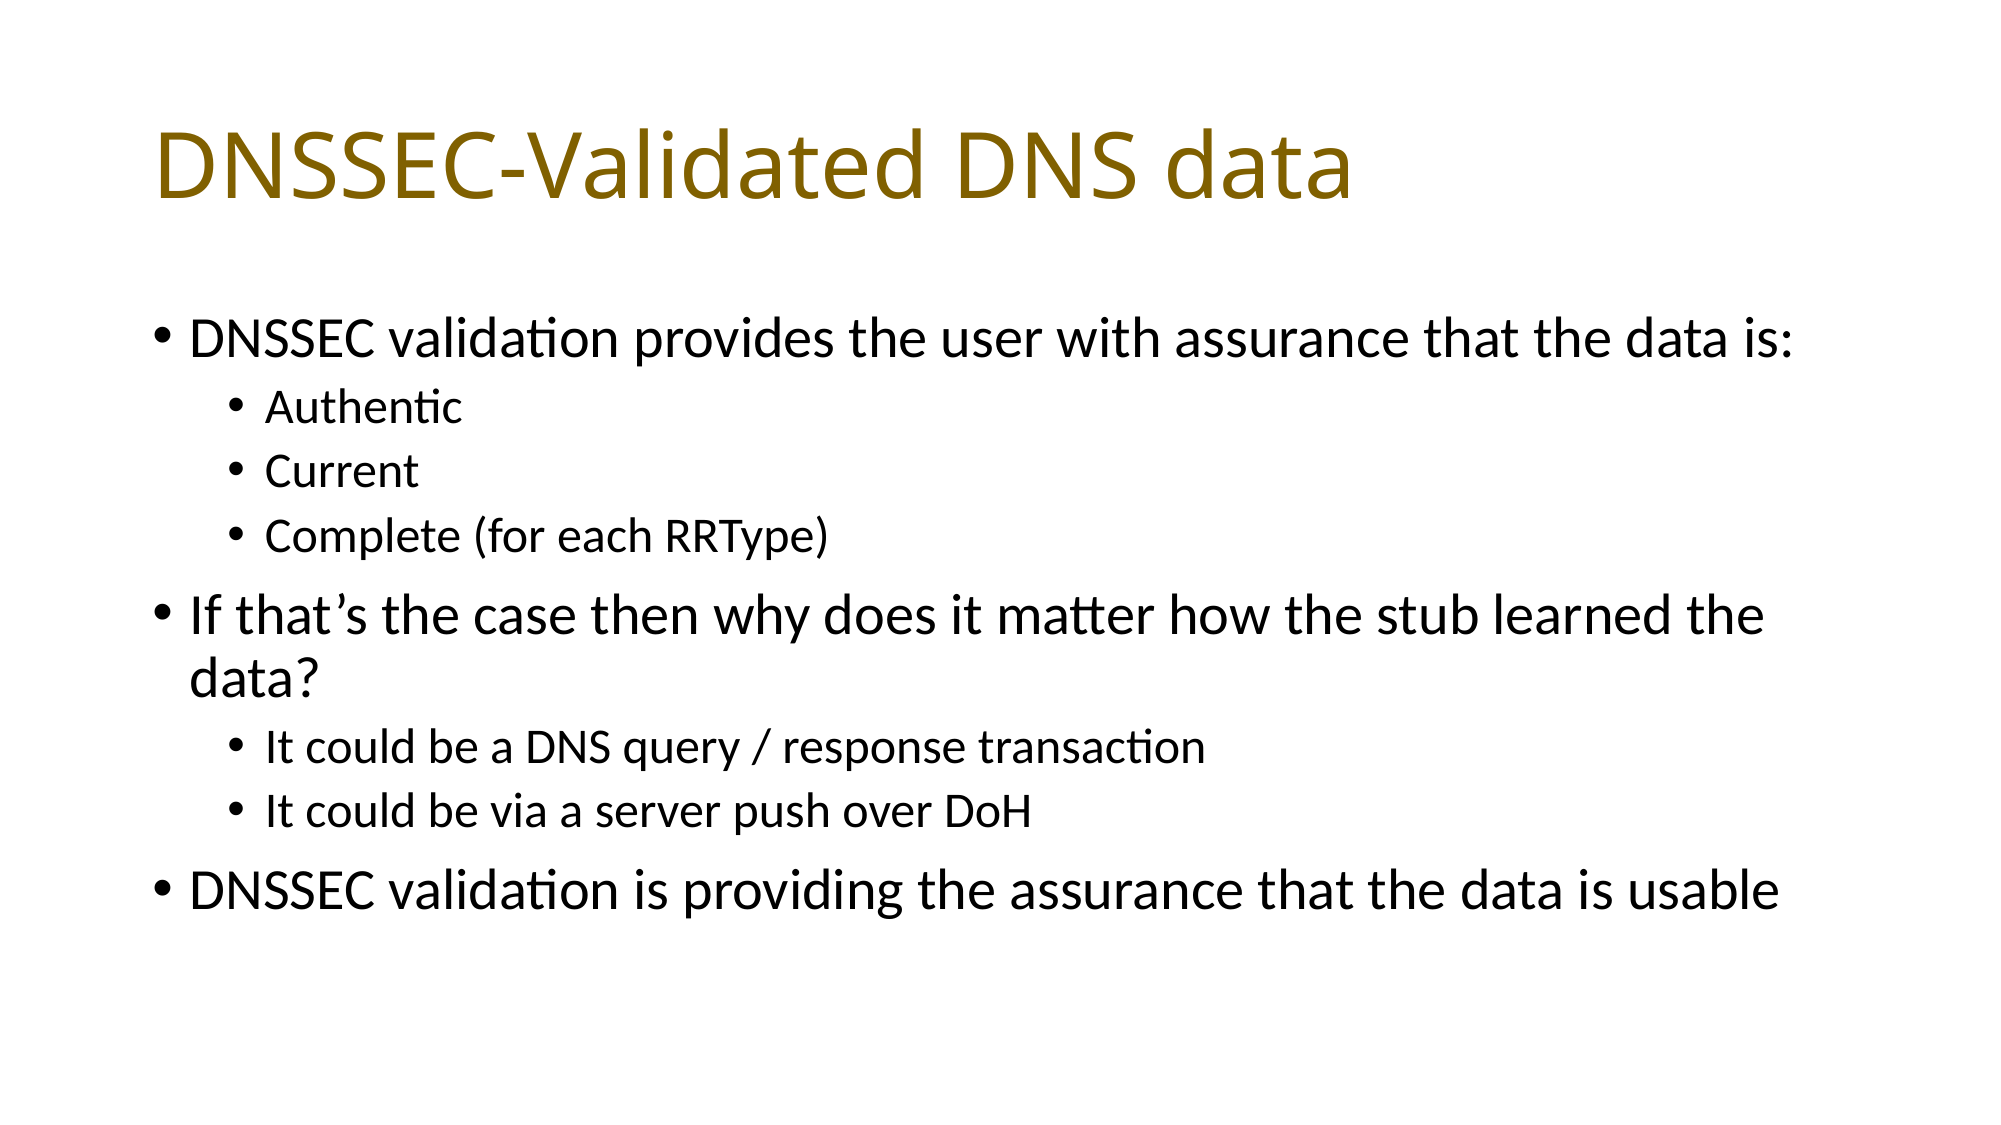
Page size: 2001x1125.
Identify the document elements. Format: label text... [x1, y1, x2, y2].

title DNSSEC-Validated DNS data [137, 59, 1863, 278]
list DNSSEC validation provides the user with assurance that the data is: Authentic Current Complete (for each RRType) If that’s the case then why does it matter how the stub learned the data? It could be a DNS query / response transaction It could be via a server push over DoH DNSSEC validation is providing the assurance that the data is usable [137, 299, 1863, 1014]
